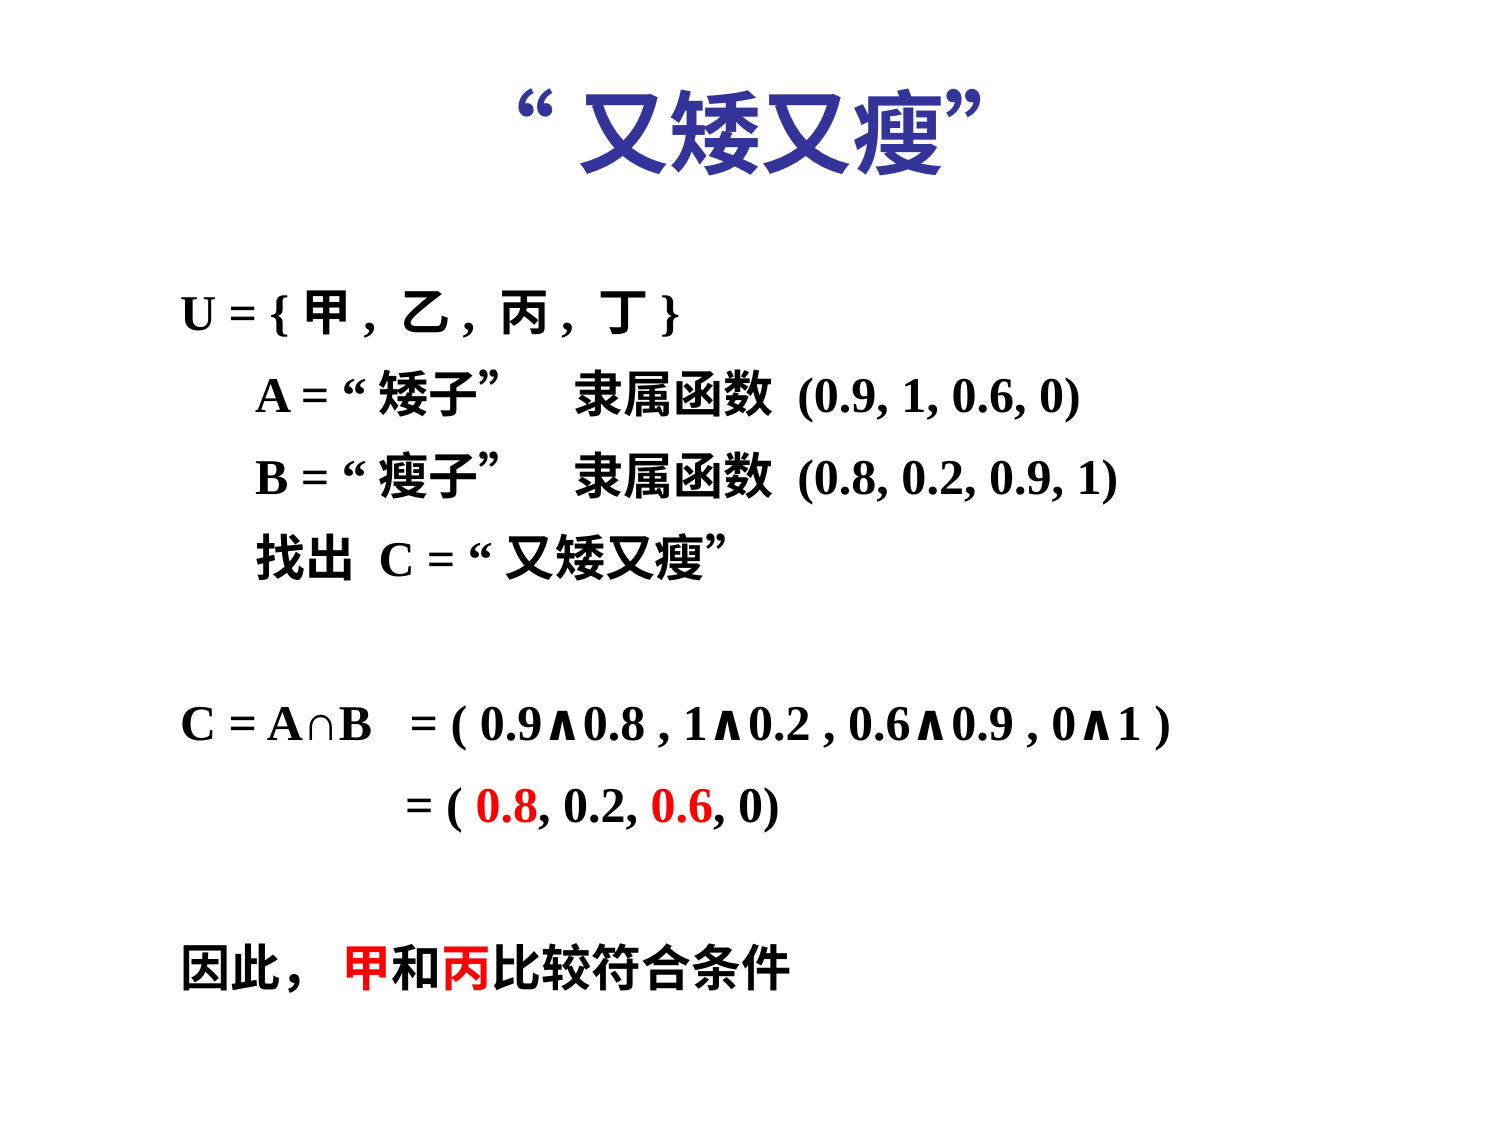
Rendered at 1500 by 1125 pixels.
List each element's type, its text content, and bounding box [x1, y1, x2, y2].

title “又矮又瘦” [49, 37, 1451, 225]
list U = {甲, 乙, 丙, 丁} A = “矮子” 隶属函数 (0.9, 1, 0.6, 0) B = “瘦子” 隶属函数 (0.8, 0.2, 0.9, 1) 找出 C = “又矮又瘦” C = A∩B = ( 0.9∧0.8 , 1∧0.2 , 0.6∧0.9 , 0∧1 ) = ( 0.8, 0.2, 0.6, 0) 因此， 甲和丙比较符合条件 [165, 261, 1410, 1075]
